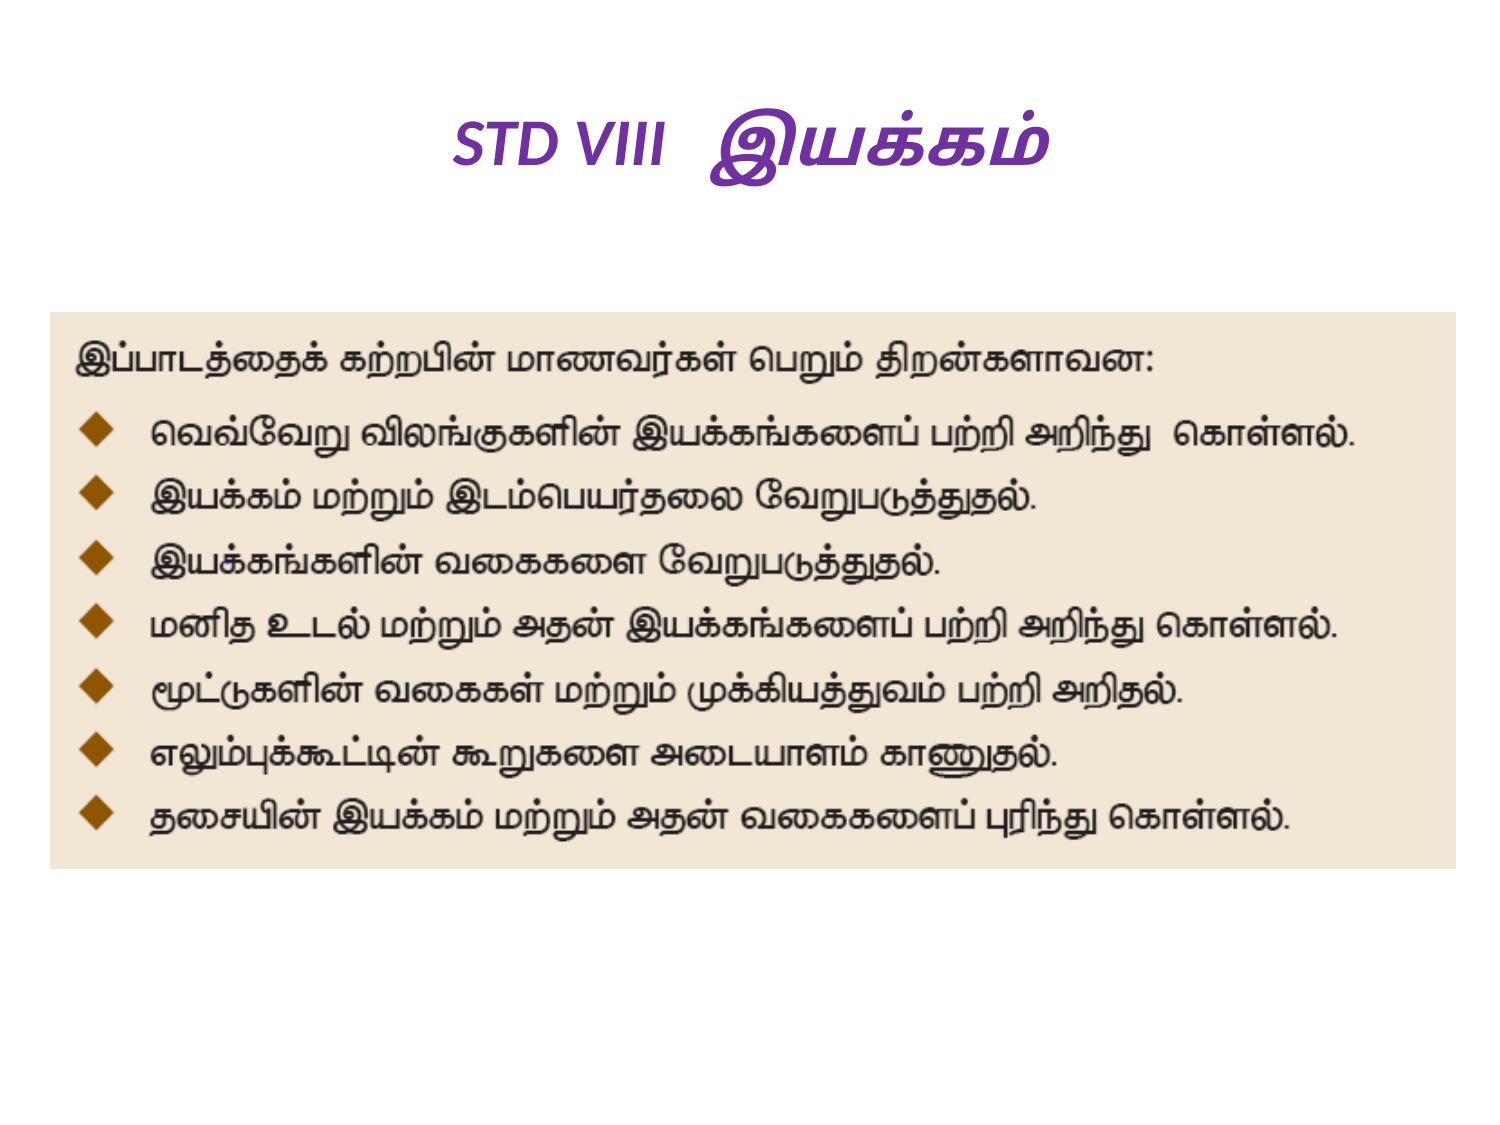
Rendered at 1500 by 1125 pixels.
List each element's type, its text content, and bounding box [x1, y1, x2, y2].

title STD VIII இயக்கம் [75, 45, 1425, 233]
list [49, 312, 1456, 869]
